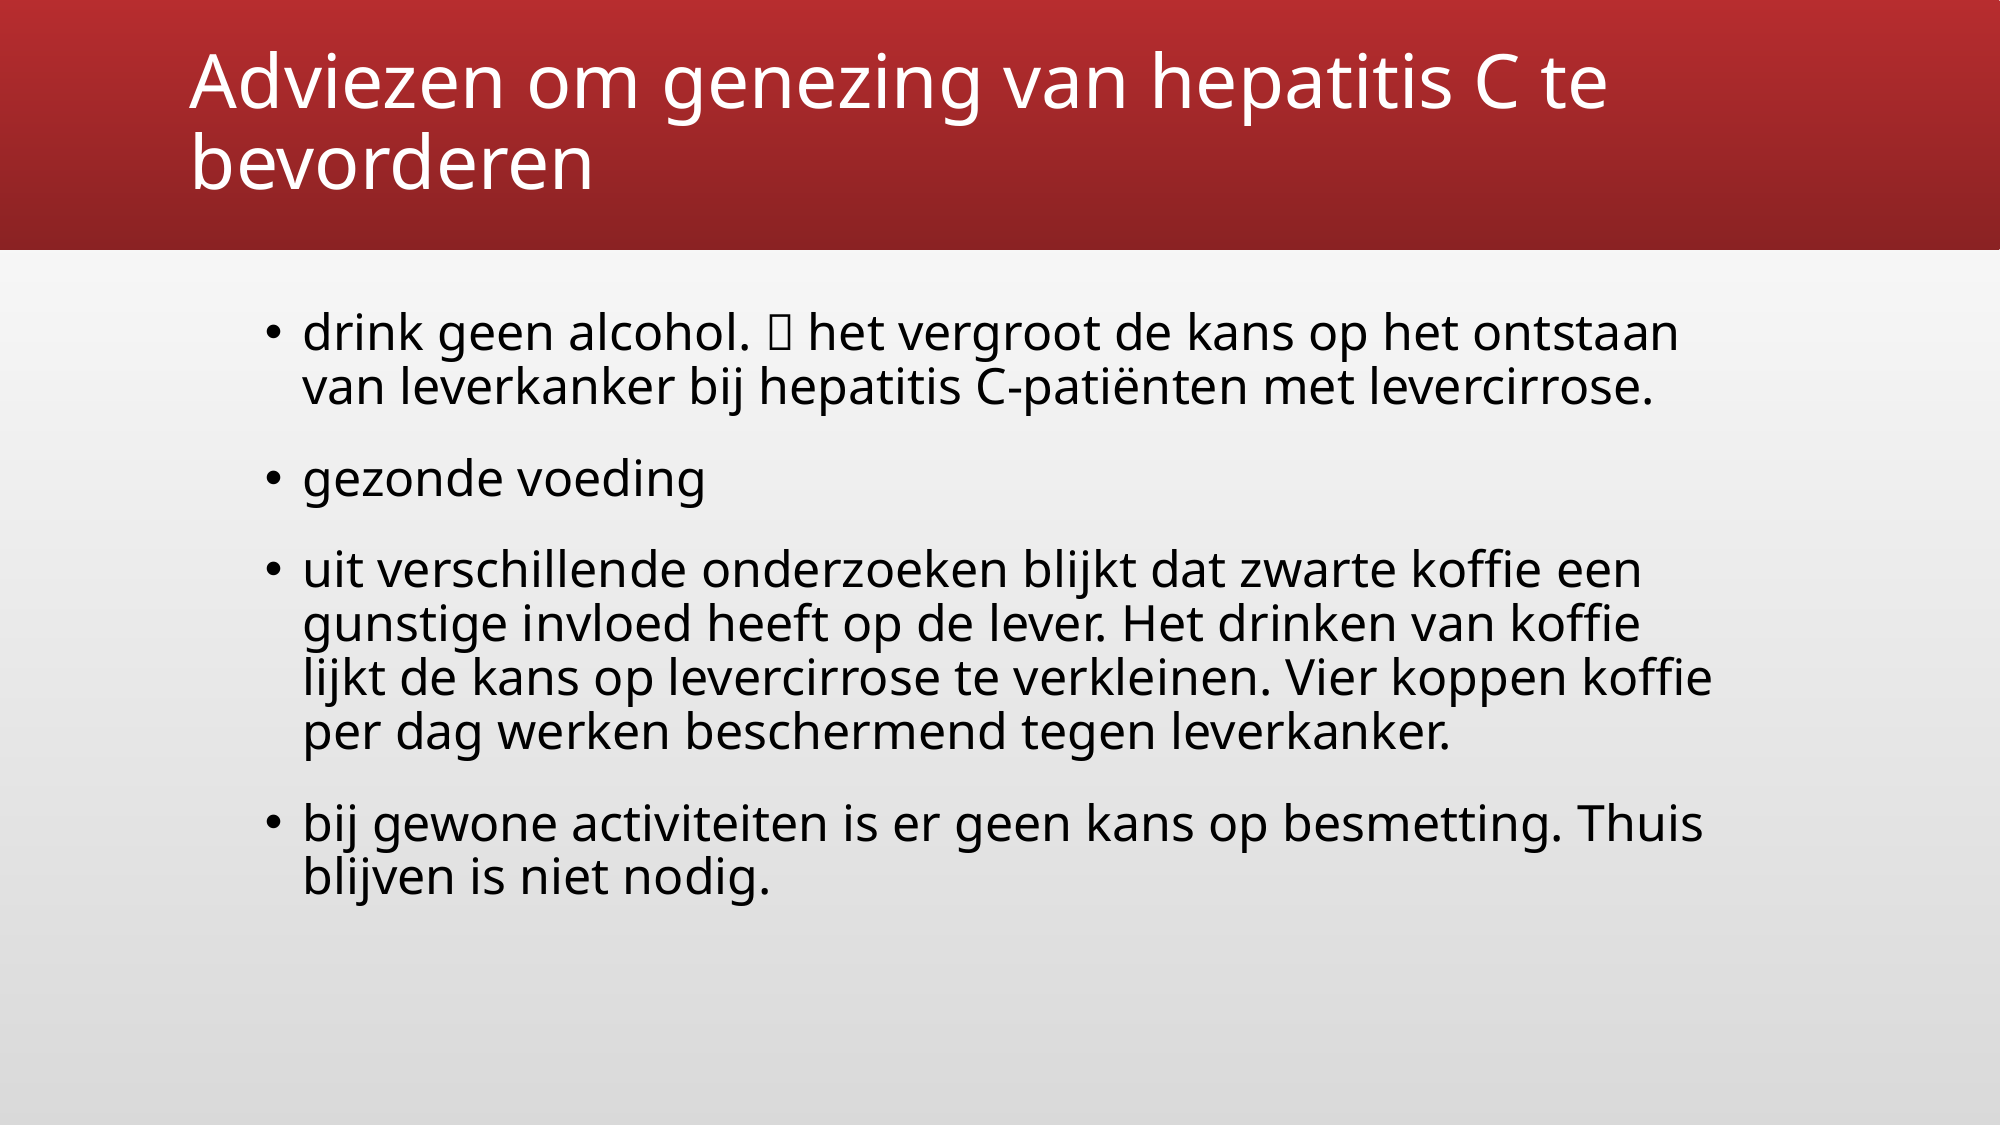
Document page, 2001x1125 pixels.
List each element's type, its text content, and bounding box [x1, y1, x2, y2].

title Adviezen om genezing van hepatitis C te bevorderen [174, 16, 1825, 234]
list drink geen alcohol.  het vergroot de kans op het ontstaan van leverkanker bij hepatitis C-patiënten met levercirrose. gezonde voeding uit verschillende onderzoeken blijkt dat zwarte koffie een gunstige invloed heeft op de lever. Het drinken van koffie lijkt de kans op levercirrose te verkleinen. Vier koppen koffie per dag werken beschermend tegen leverkanker. bij gewone activiteiten is er geen kans op besmetting. Thuis blijven is niet nodig. [249, 299, 1750, 1050]
